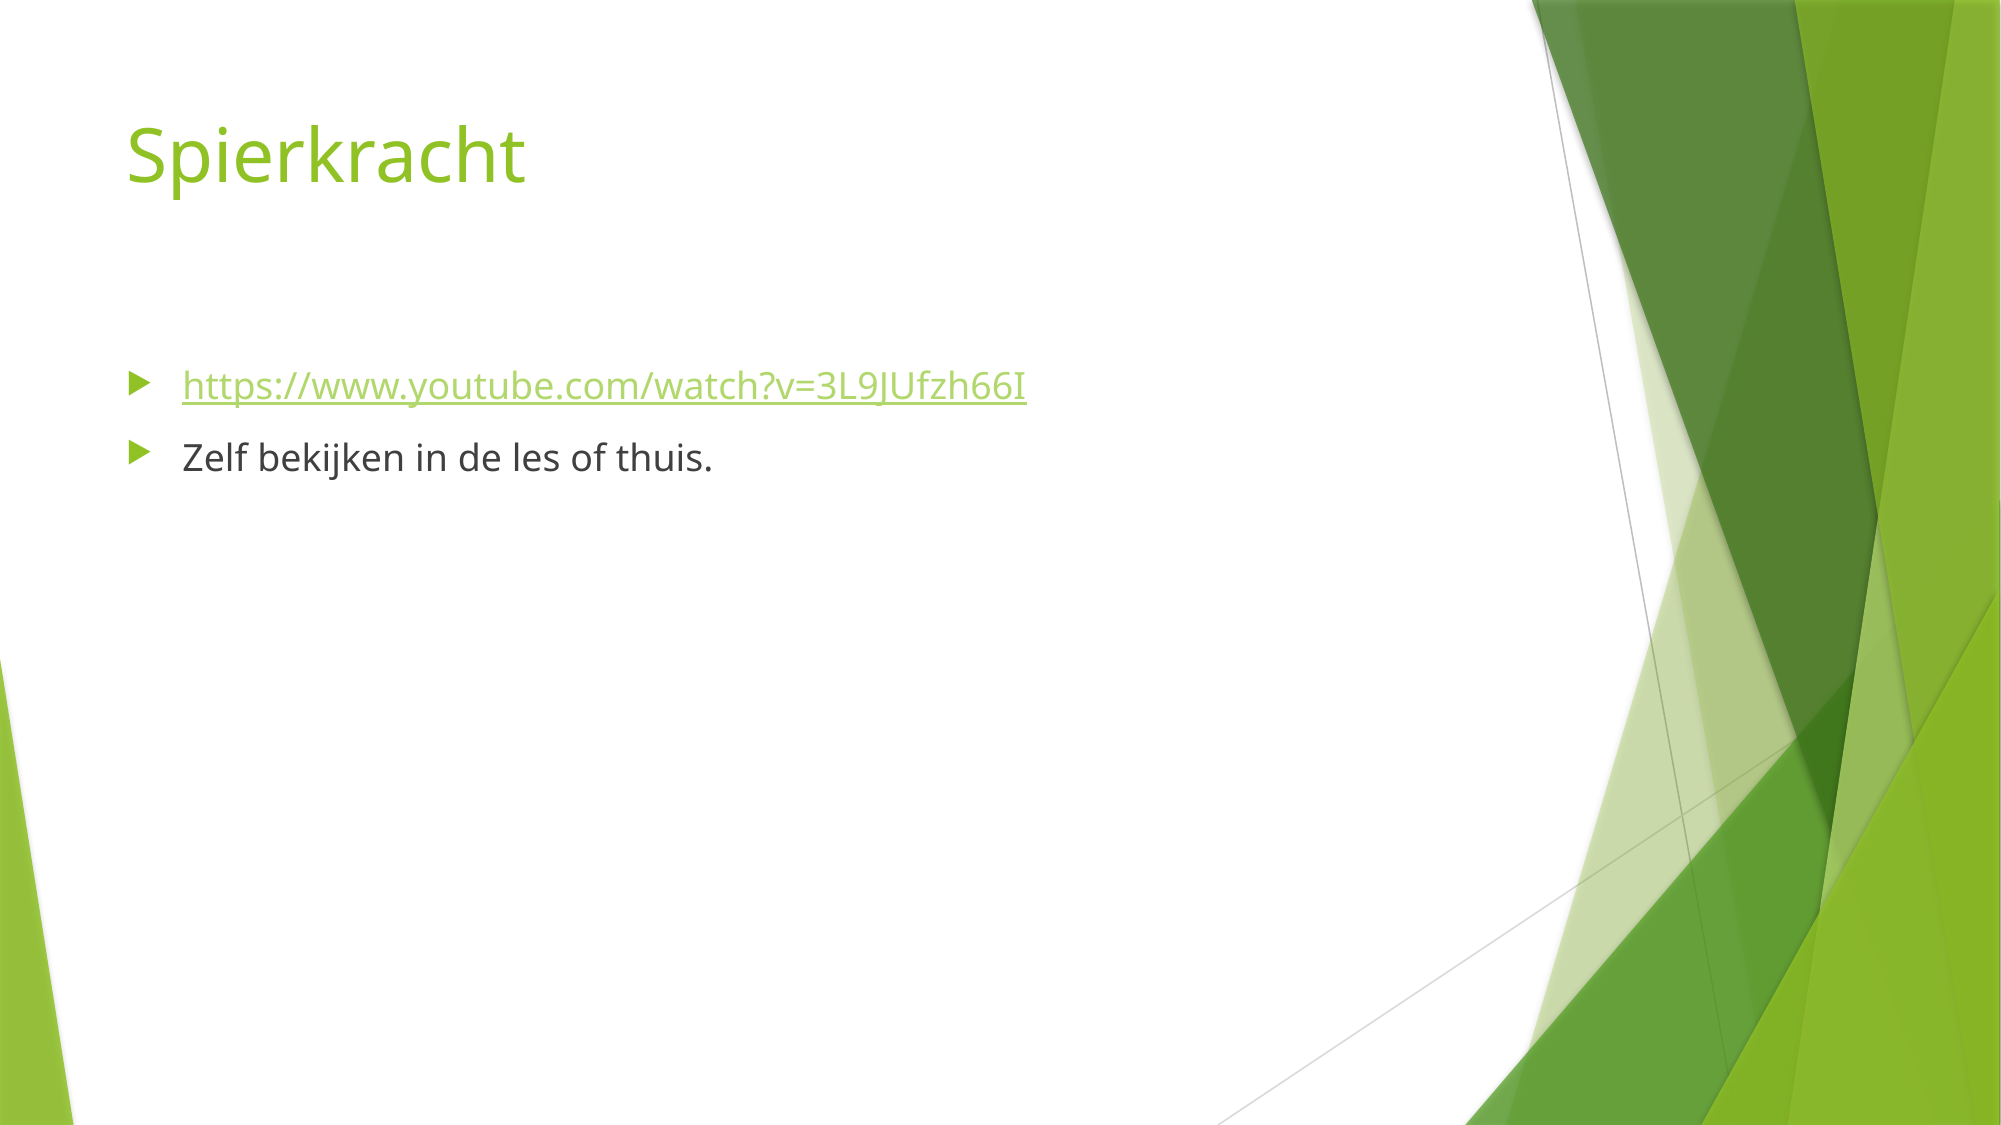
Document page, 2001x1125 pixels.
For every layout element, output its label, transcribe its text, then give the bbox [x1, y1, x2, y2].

list https://www.youtube.com/watch?v=3L9JUfzh66I Zelf bekijken in de les of thuis. [111, 354, 1522, 992]
title Spierkracht [111, 99, 1522, 317]
